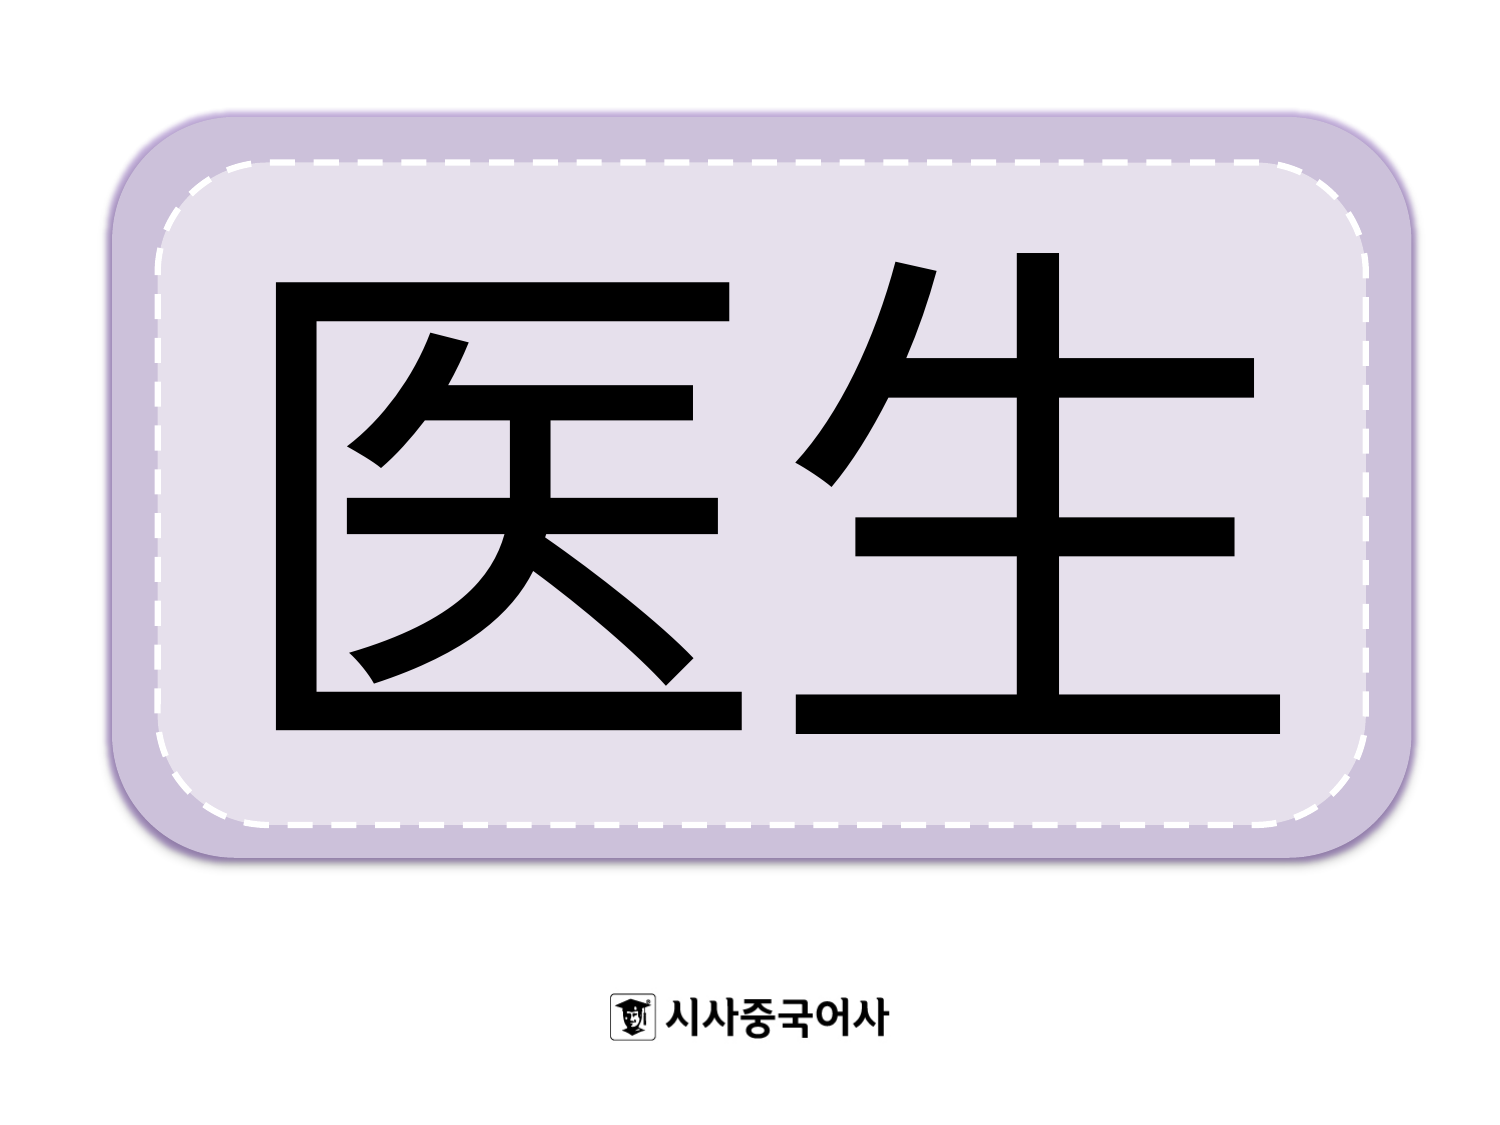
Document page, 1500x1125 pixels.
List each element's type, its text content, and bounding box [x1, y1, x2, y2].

picture [602, 987, 898, 1047]
text_box 医生 [162, 160, 1371, 824]
